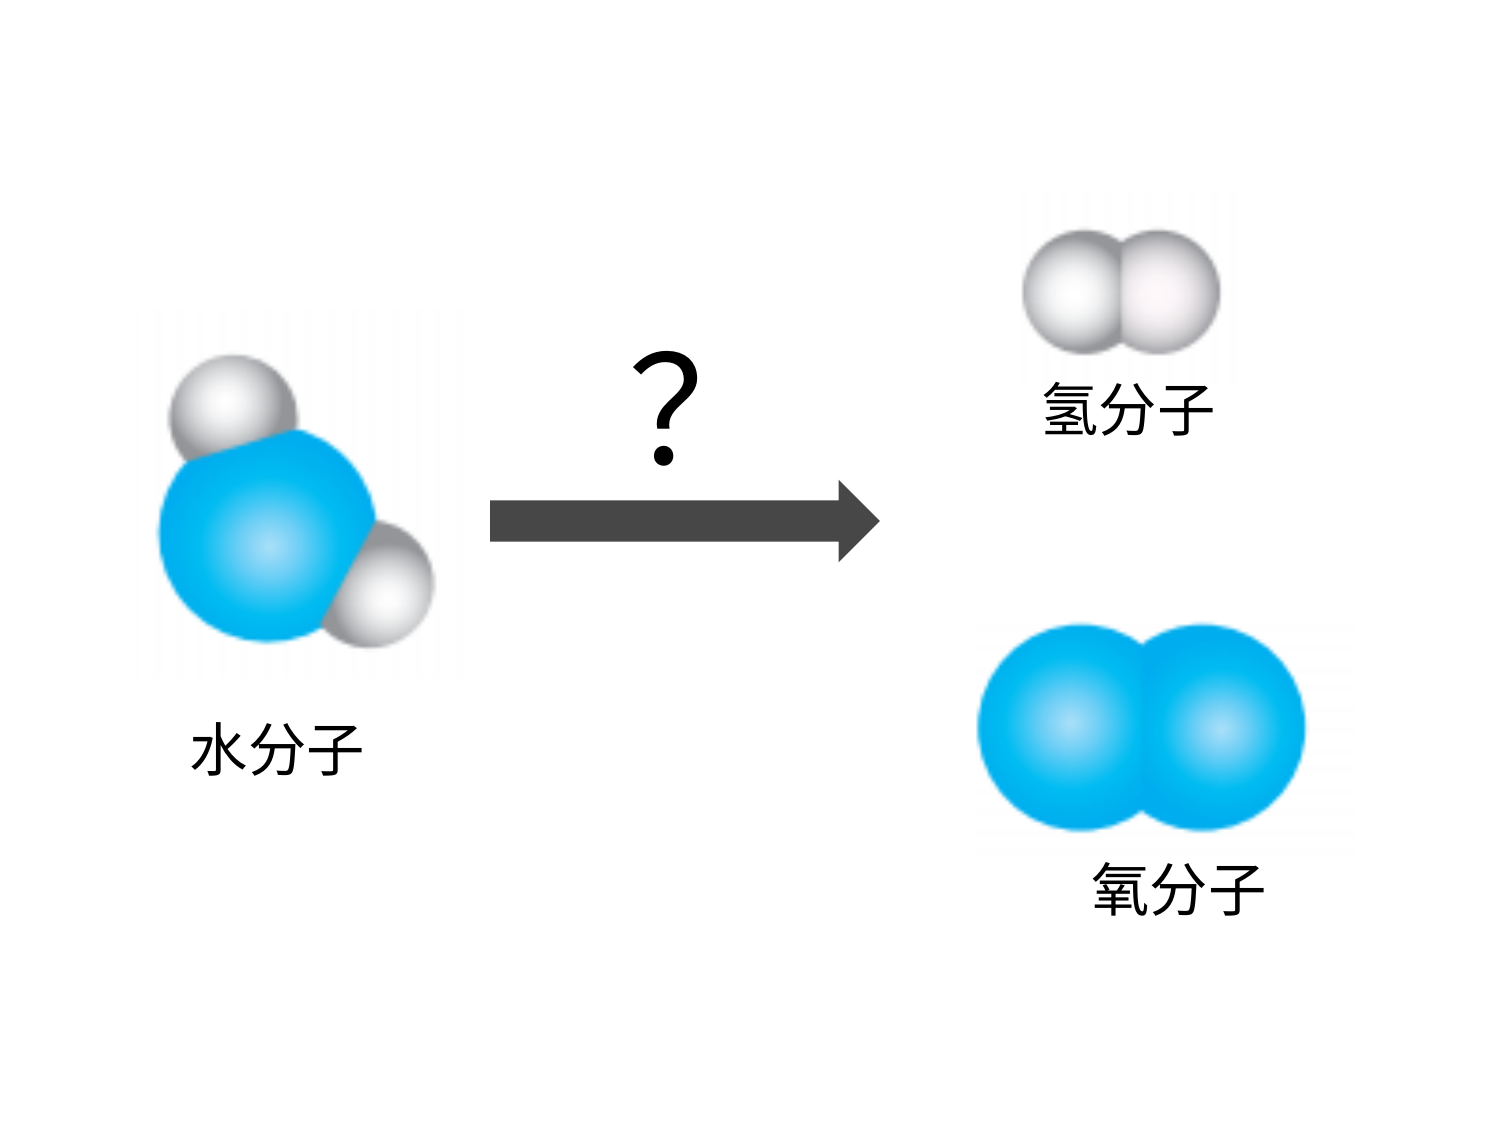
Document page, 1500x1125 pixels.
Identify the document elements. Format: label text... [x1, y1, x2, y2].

text_box [490, 479, 880, 563]
picture [1013, 191, 1247, 385]
picture [135, 308, 467, 679]
text_box ？ [614, 308, 780, 503]
text_box 水分子 [159, 706, 396, 791]
text_box 氧分子 [1013, 871, 1345, 931]
text_box 氢分子 [962, 366, 1294, 451]
picture [975, 609, 1356, 862]
